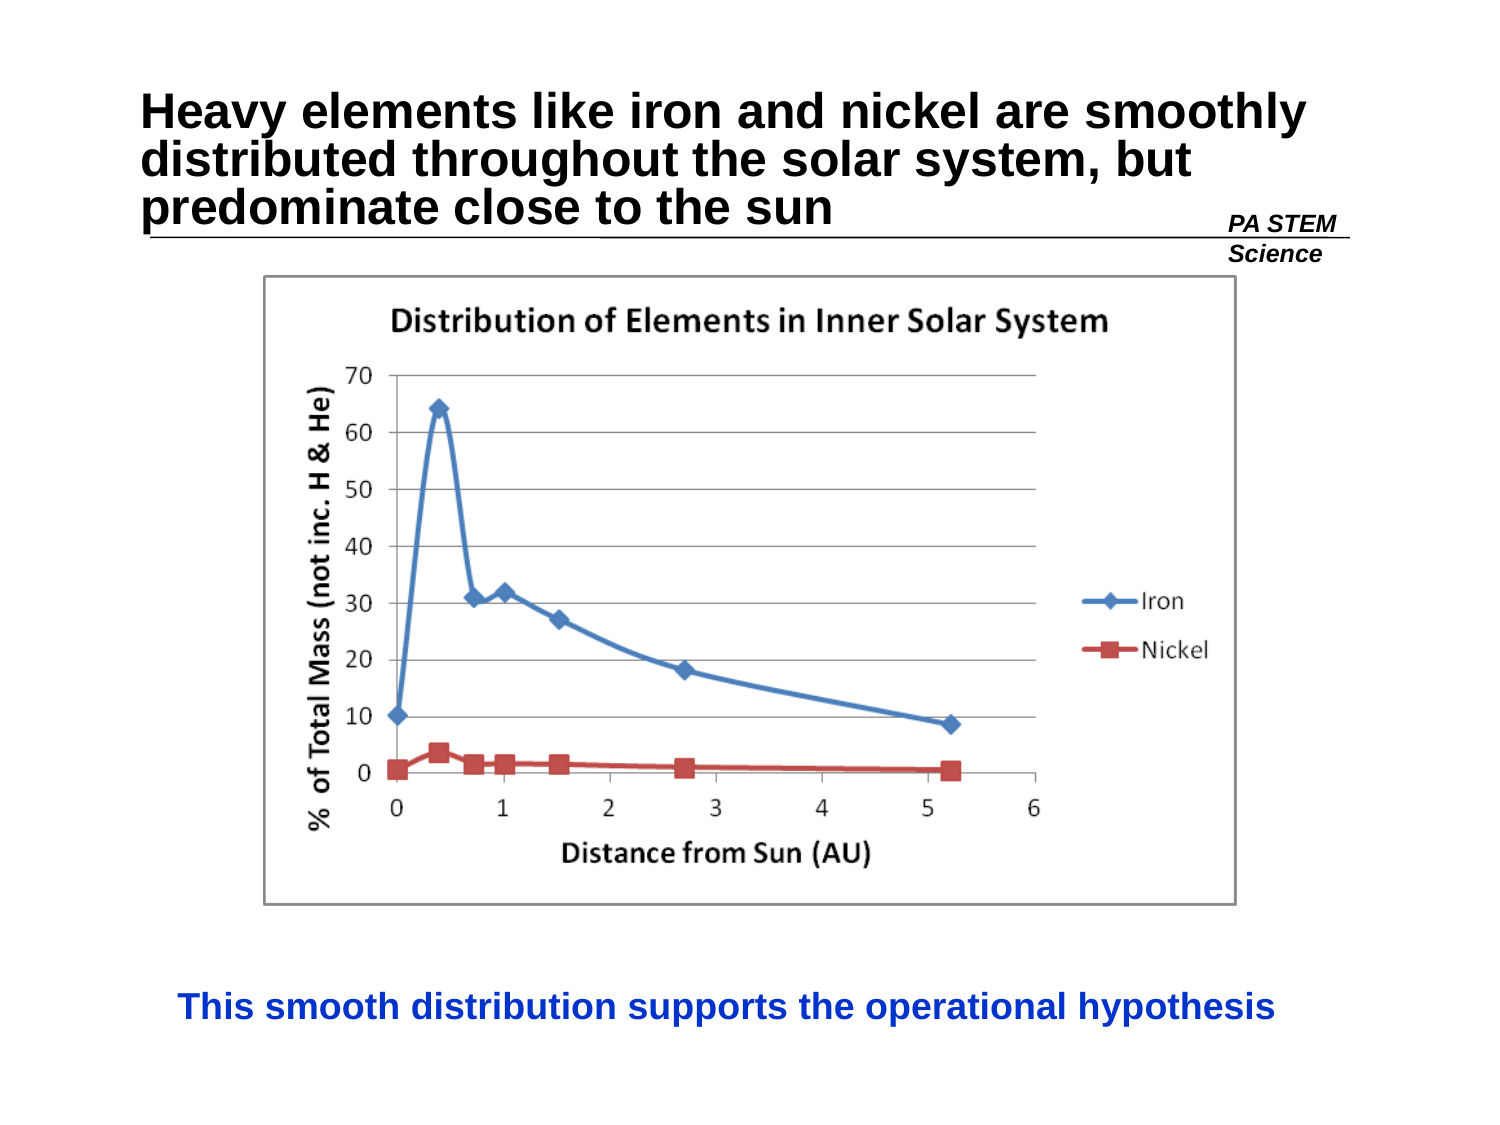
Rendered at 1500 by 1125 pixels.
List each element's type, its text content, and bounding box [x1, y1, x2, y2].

text_box This smooth distribution supports the operational hypothesis [162, 974, 1425, 1035]
title Heavy elements like iron and nickel are smoothly distributed throughout the solar system, but predominate close to the sun [124, 62, 1426, 263]
picture [262, 274, 1238, 907]
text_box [149, 199, 1353, 276]
